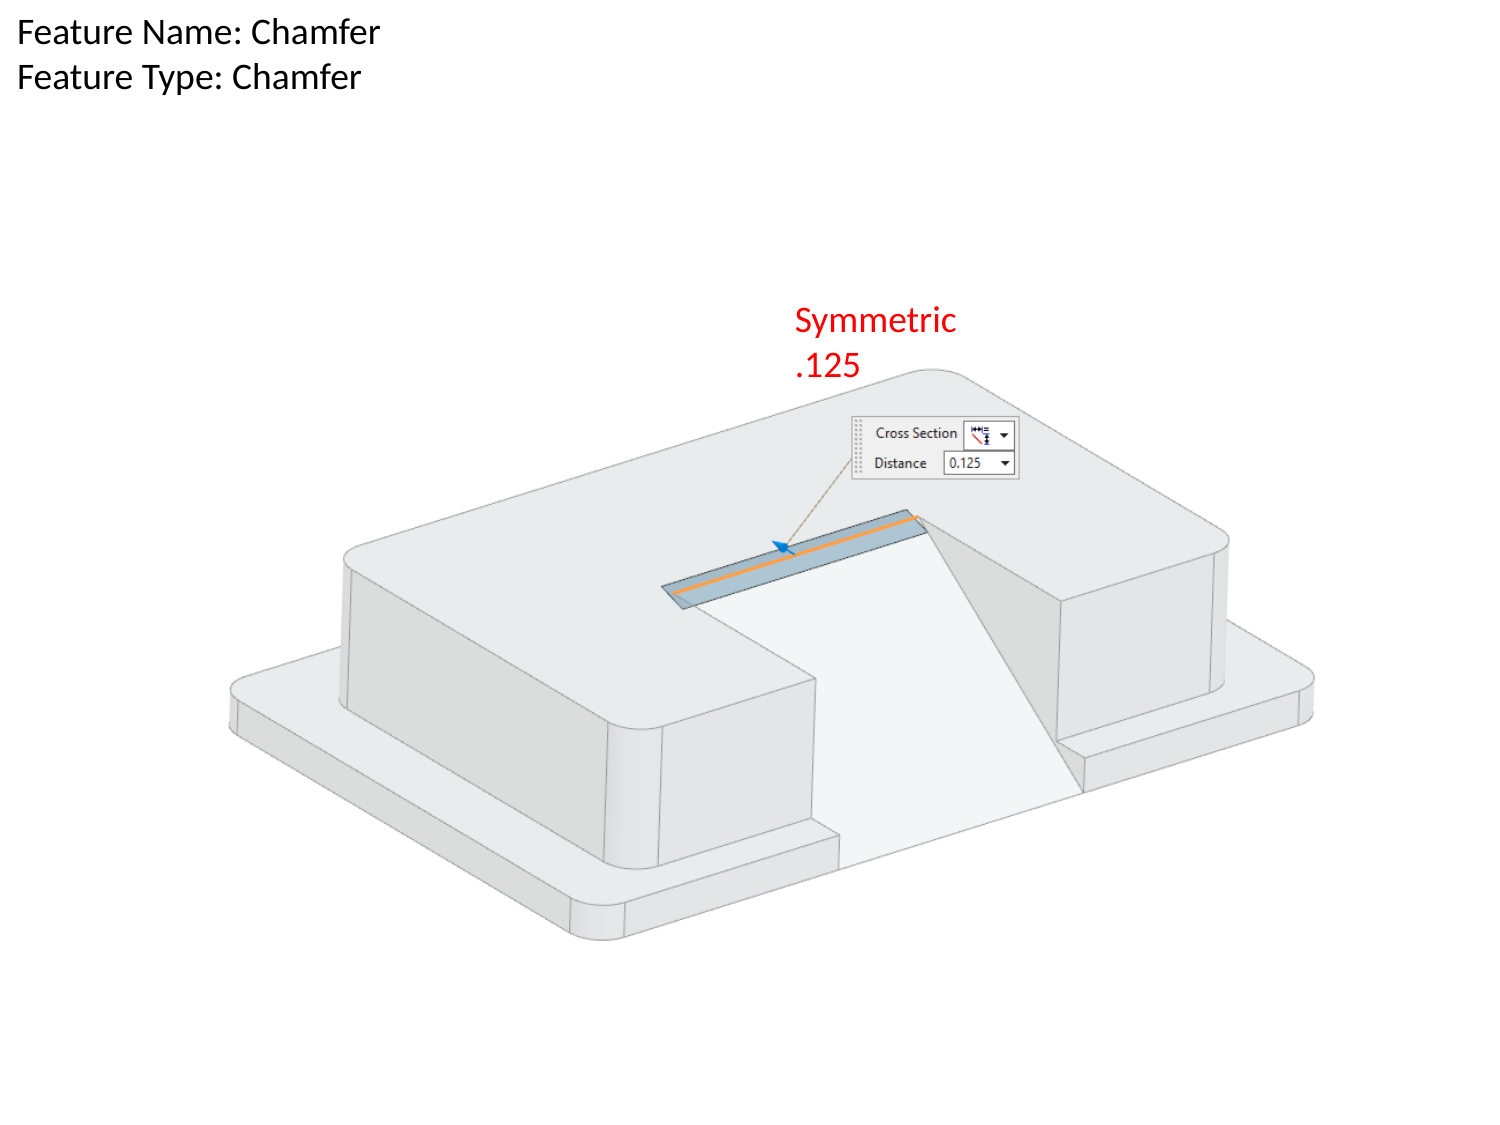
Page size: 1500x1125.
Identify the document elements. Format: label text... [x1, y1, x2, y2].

text_box Feature Name: Chamfer Feature Type: Chamfer [2, 0, 397, 105]
text_box Symmetric .125 [780, 287, 972, 349]
picture [212, 349, 1324, 957]
